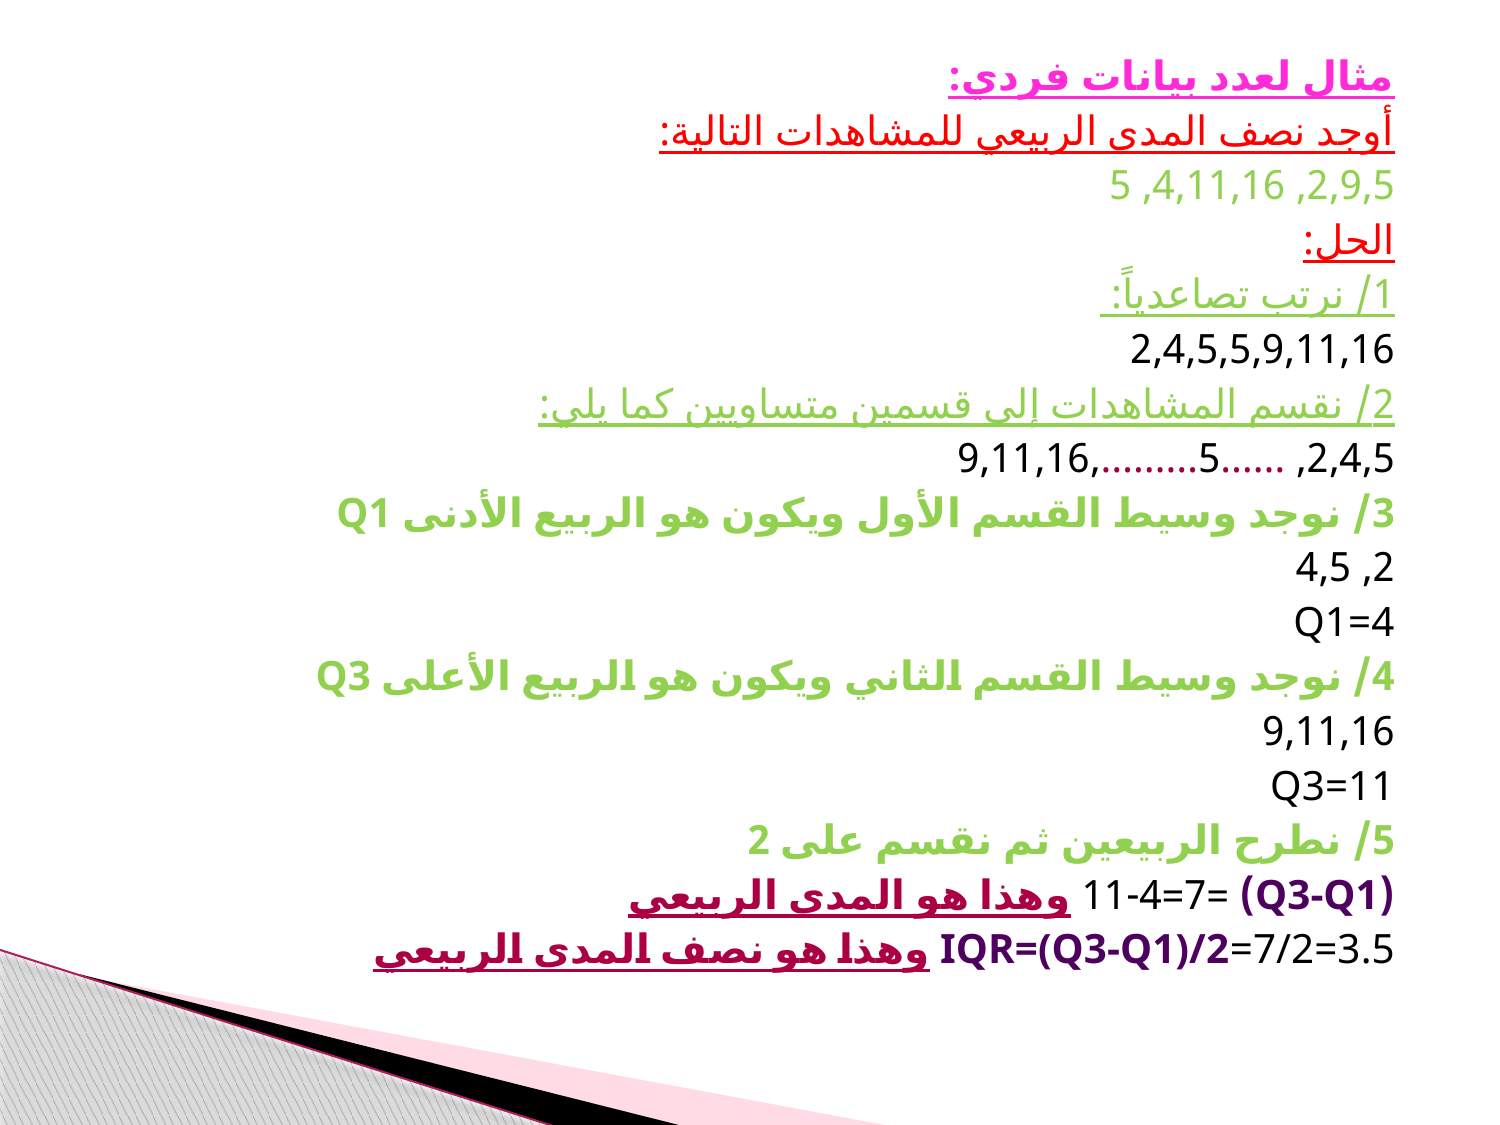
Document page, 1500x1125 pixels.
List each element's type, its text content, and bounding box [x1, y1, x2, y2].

list مثال لعدد بيانات فردي: أوجد نصف المدى الربيعي للمشاهدات التالية: 2,9,5, 4,11,16, 5 الحل: 1/ نرتب تصاعدياً: 2,4,5,5,9,11,16 2/ نقسم المشاهدات إلى قسمين متساويين كما يلي: 2,4,5, ……5………,9,11,16 3/ نوجد وسيط القسم الأول ويكون هو الربيع الأدنى Q1 2, 4,5 Q1=4 4/ نوجد وسيط القسم الثاني ويكون هو الربيع الأعلى Q3 9,11,16 Q3=11 5/ نطرح الربيعين ثم نقسم على 2 (Q3-Q1) =11-4=7 وهذا هو المدى الربيعي IQR=(Q3-Q1)/2=7/2=3.5 وهذا هو نصف المدى الربيعي [75, 42, 1425, 986]
